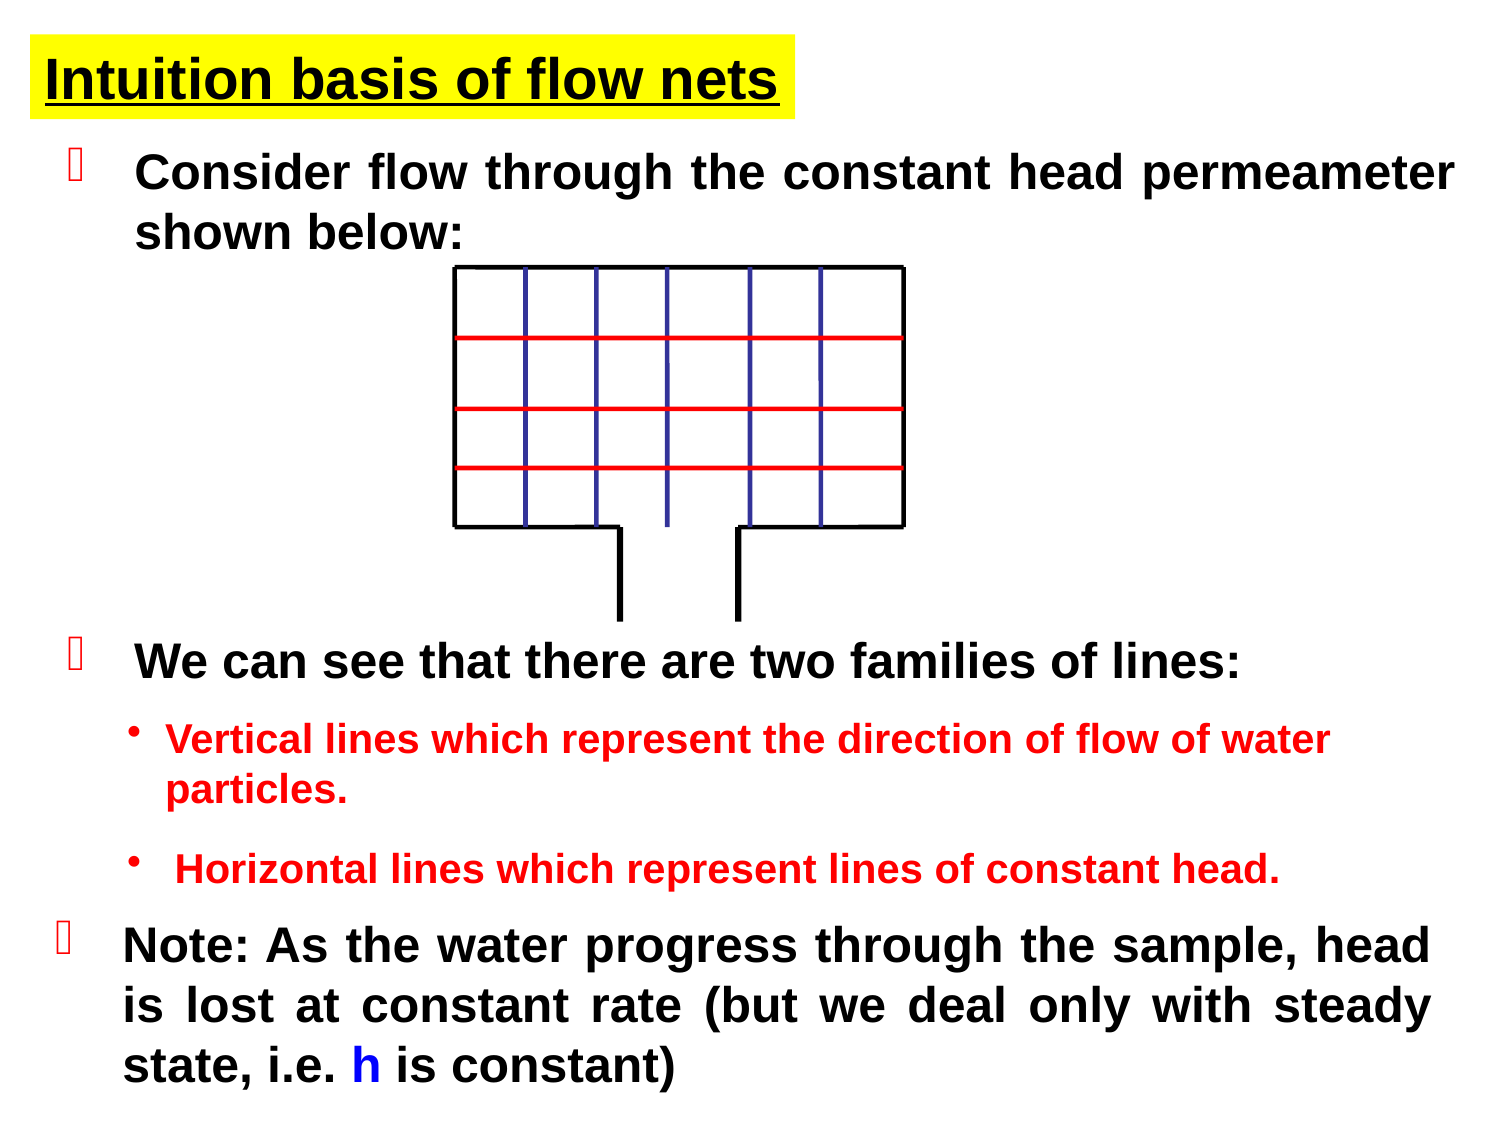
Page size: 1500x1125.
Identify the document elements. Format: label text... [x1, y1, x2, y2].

text_box We can see that there are two families of lines: [52, 621, 1459, 697]
text_box Note: As the water progress through the sample, head is lost at constant rate (but we deal only with steady state, i.e. h is constant) [41, 904, 1447, 1100]
text_box Vertical lines which represent the direction of flow of water particles. [112, 704, 1459, 819]
text_box Horizontal lines which represent lines of constant head. [112, 834, 1424, 899]
text_box Intuition basis of flow nets [30, 34, 796, 120]
text_box Consider flow through the constant head permeameter shown below: [52, 132, 1471, 267]
